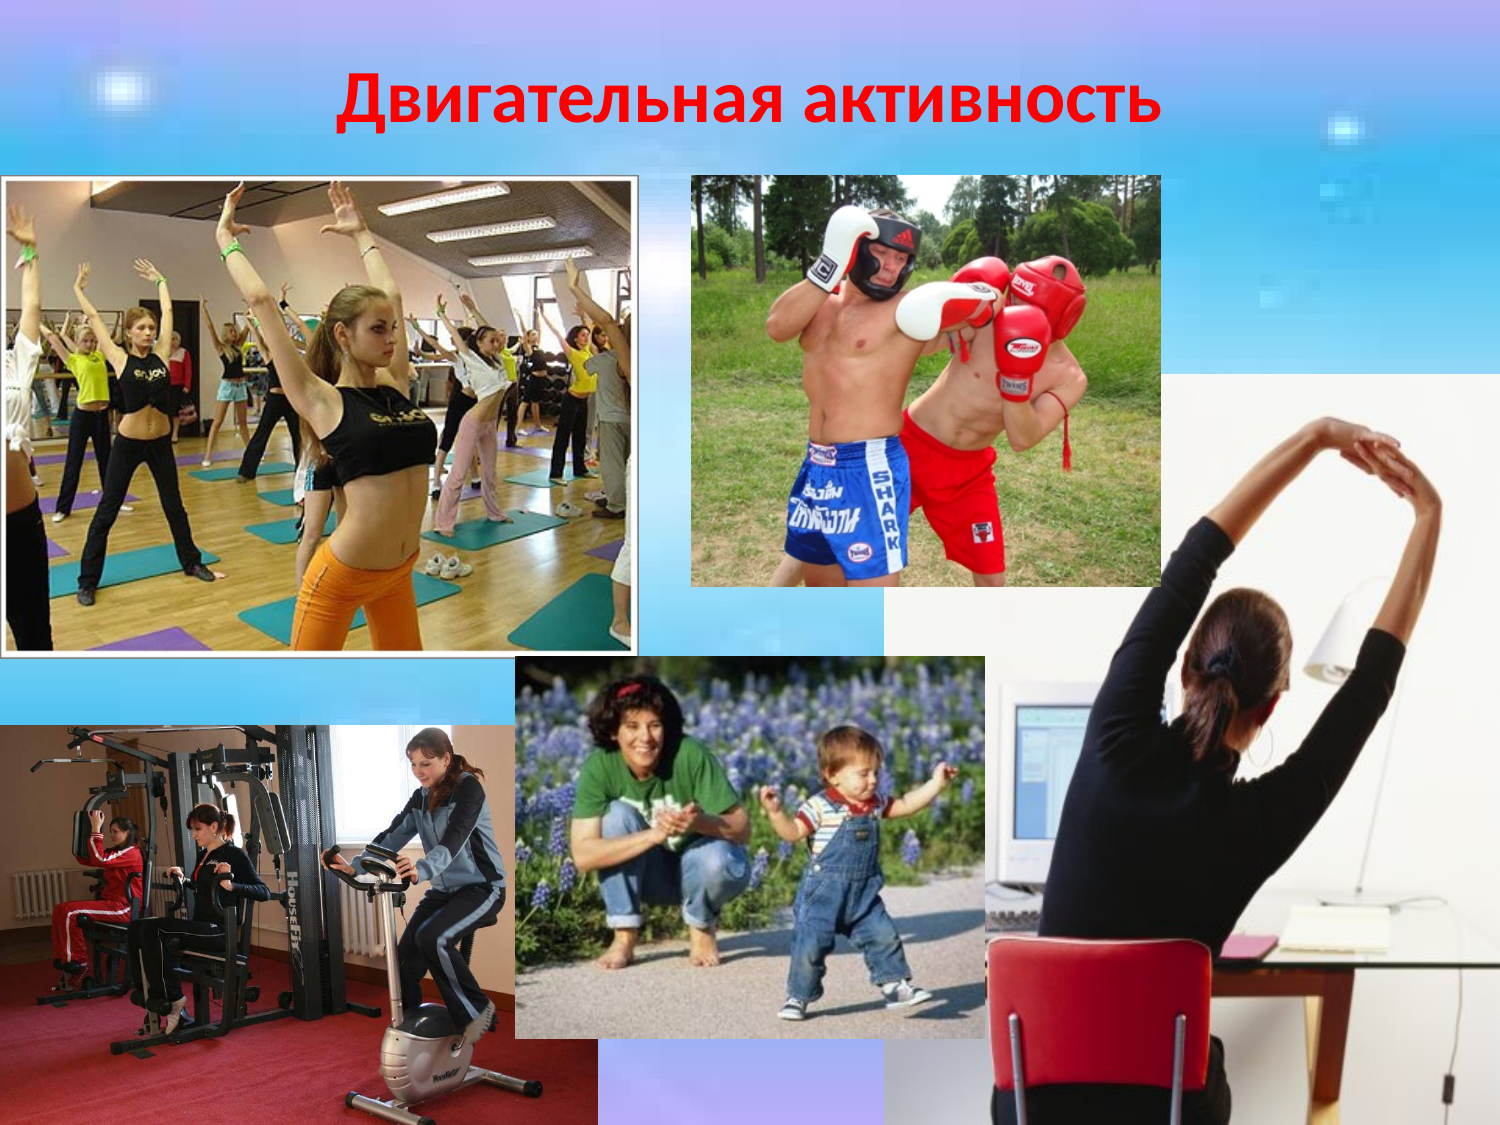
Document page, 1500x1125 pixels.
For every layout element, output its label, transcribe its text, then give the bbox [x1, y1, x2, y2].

picture [0, 0, 1500, 1125]
title Двигательная активность [74, 44, 1426, 141]
